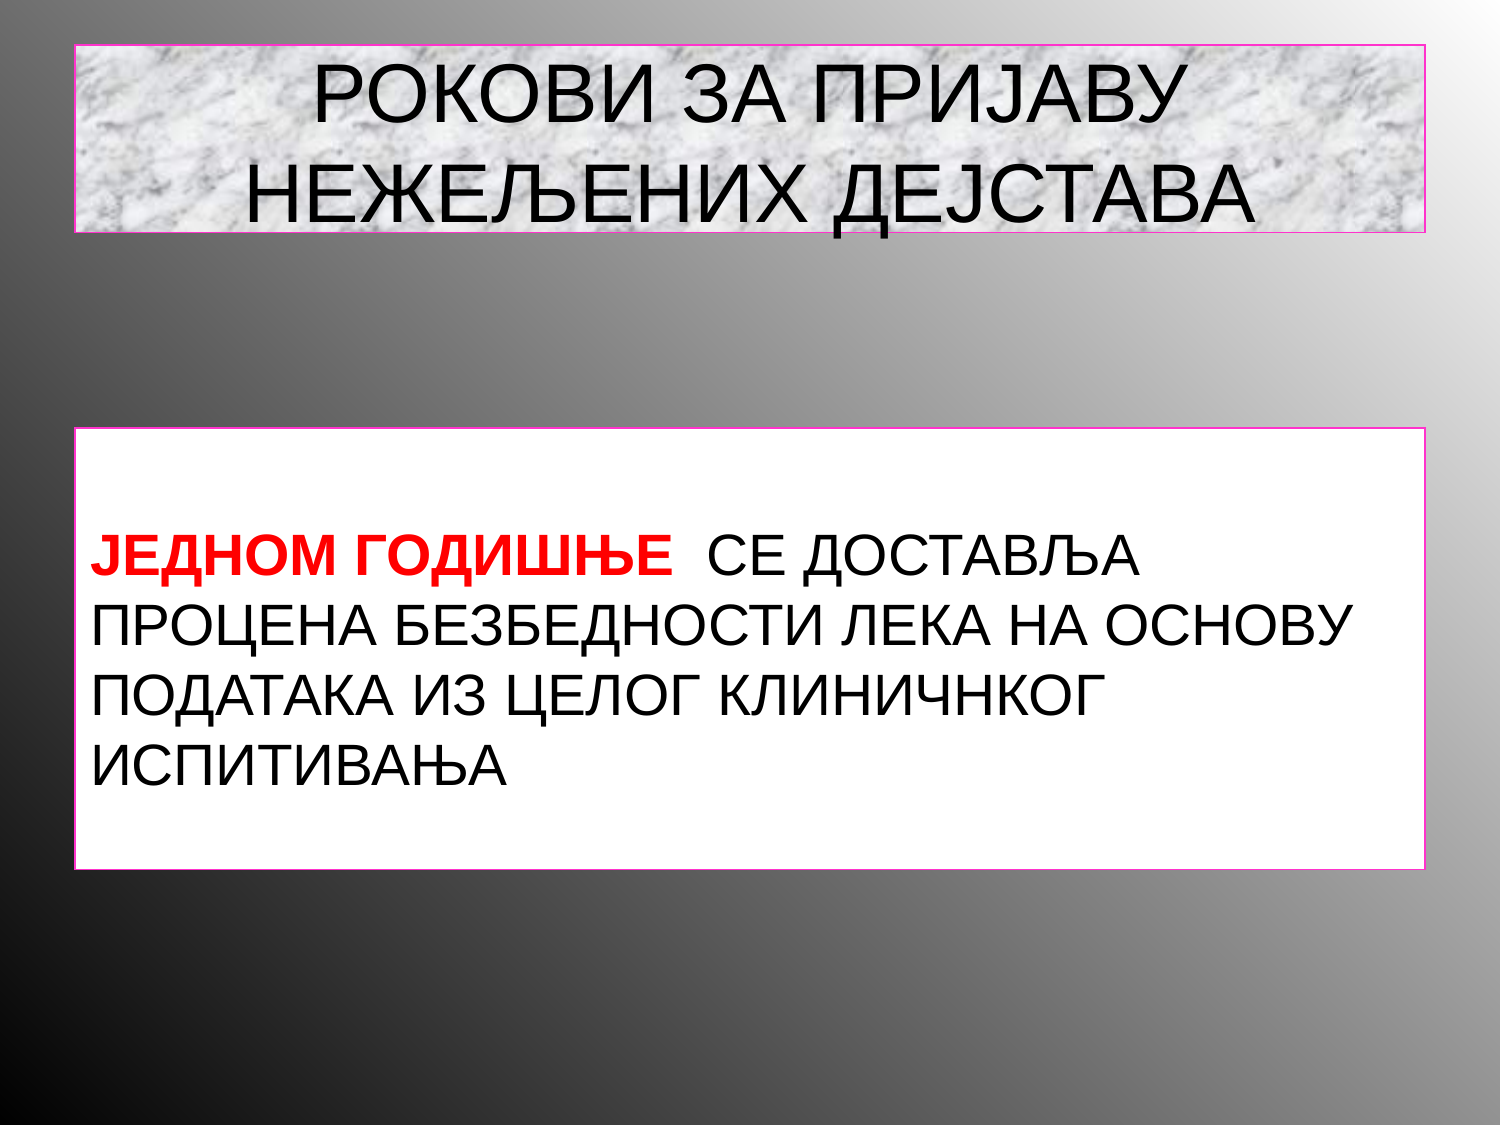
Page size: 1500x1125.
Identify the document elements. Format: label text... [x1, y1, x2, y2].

title РОКОВИ ЗА ПРИЈАВУ НЕЖЕЉЕНИХ ДЕЈСТАВА [74, 44, 1426, 233]
list ЈЕДНОМ ГОДИШЊЕ СЕ ДОСТАВЉА ПРОЦЕНА БЕЗБЕДНОСТИ ЛЕКА НА ОСНОВУ ПОДАТАКА ИЗ ЦЕЛОГ КЛИНИЧНКОГ ИСПИТИВАЊА [74, 427, 1426, 870]
